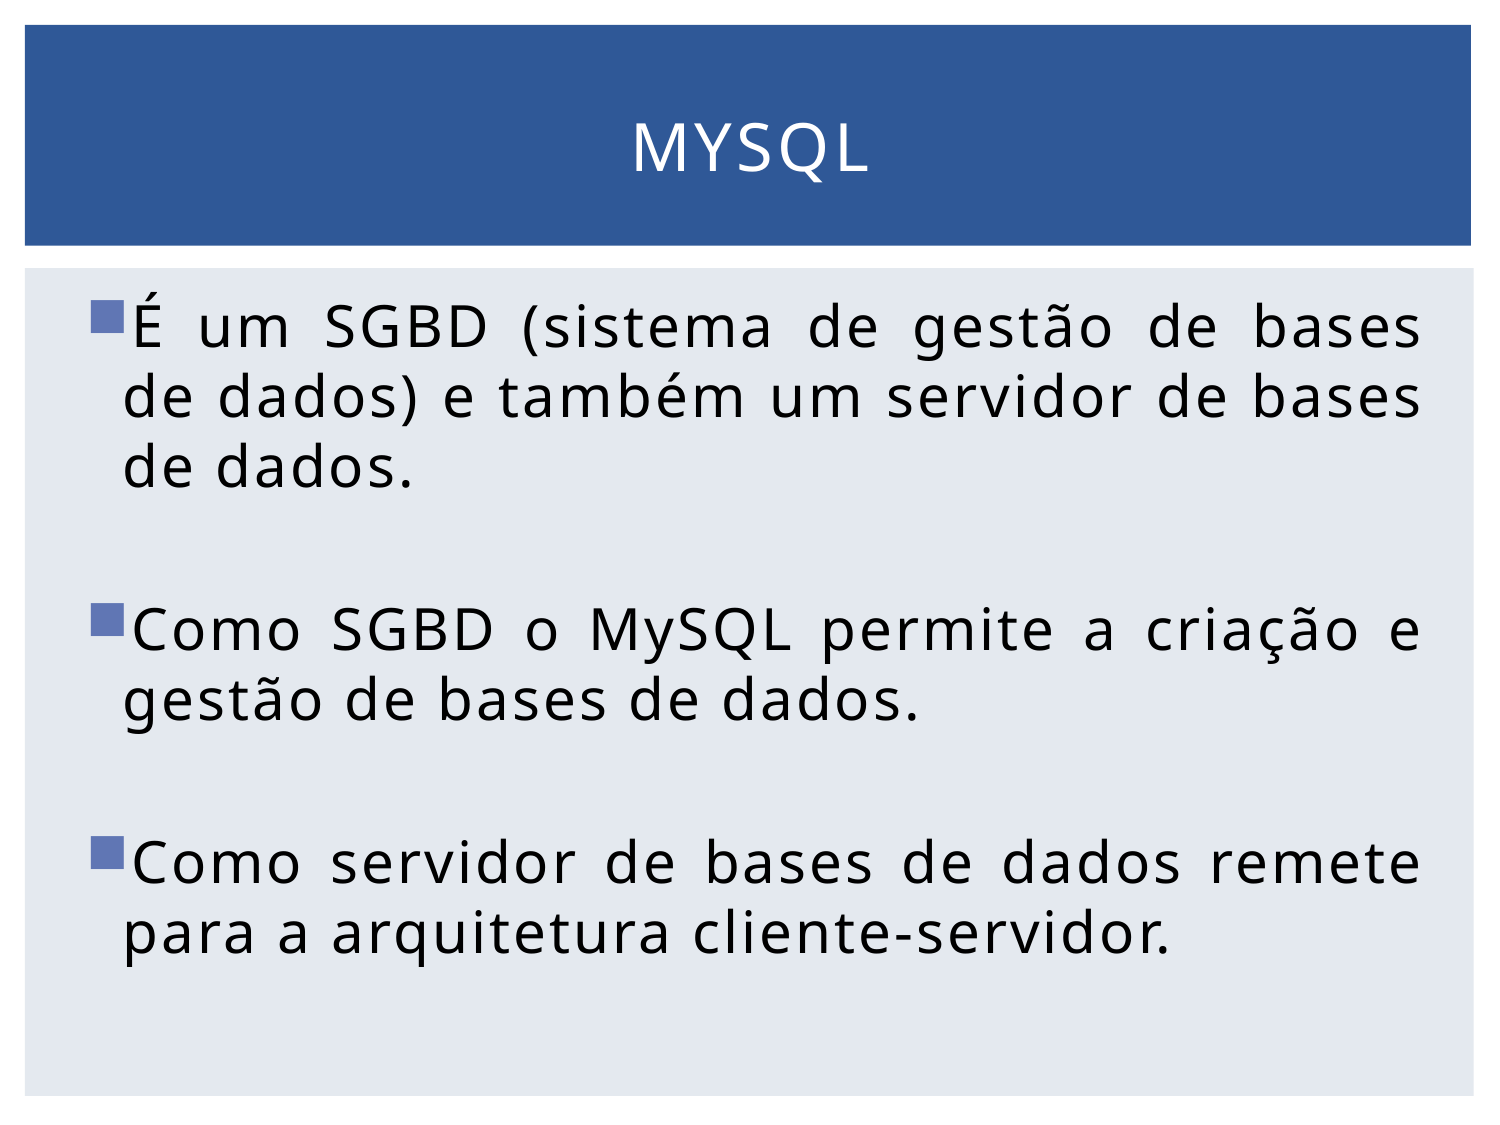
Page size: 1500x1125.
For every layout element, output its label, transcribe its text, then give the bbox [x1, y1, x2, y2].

title MySQL [62, 58, 1438, 232]
list É um SGBD (sistema de gestão de bases de dados) e também um servidor de bases de dados. Como SGBD o MySQL permite a criação e gestão de bases de dados. Como servidor de bases de dados remete para a arquitetura cliente-servidor. [62, 281, 1442, 1005]
